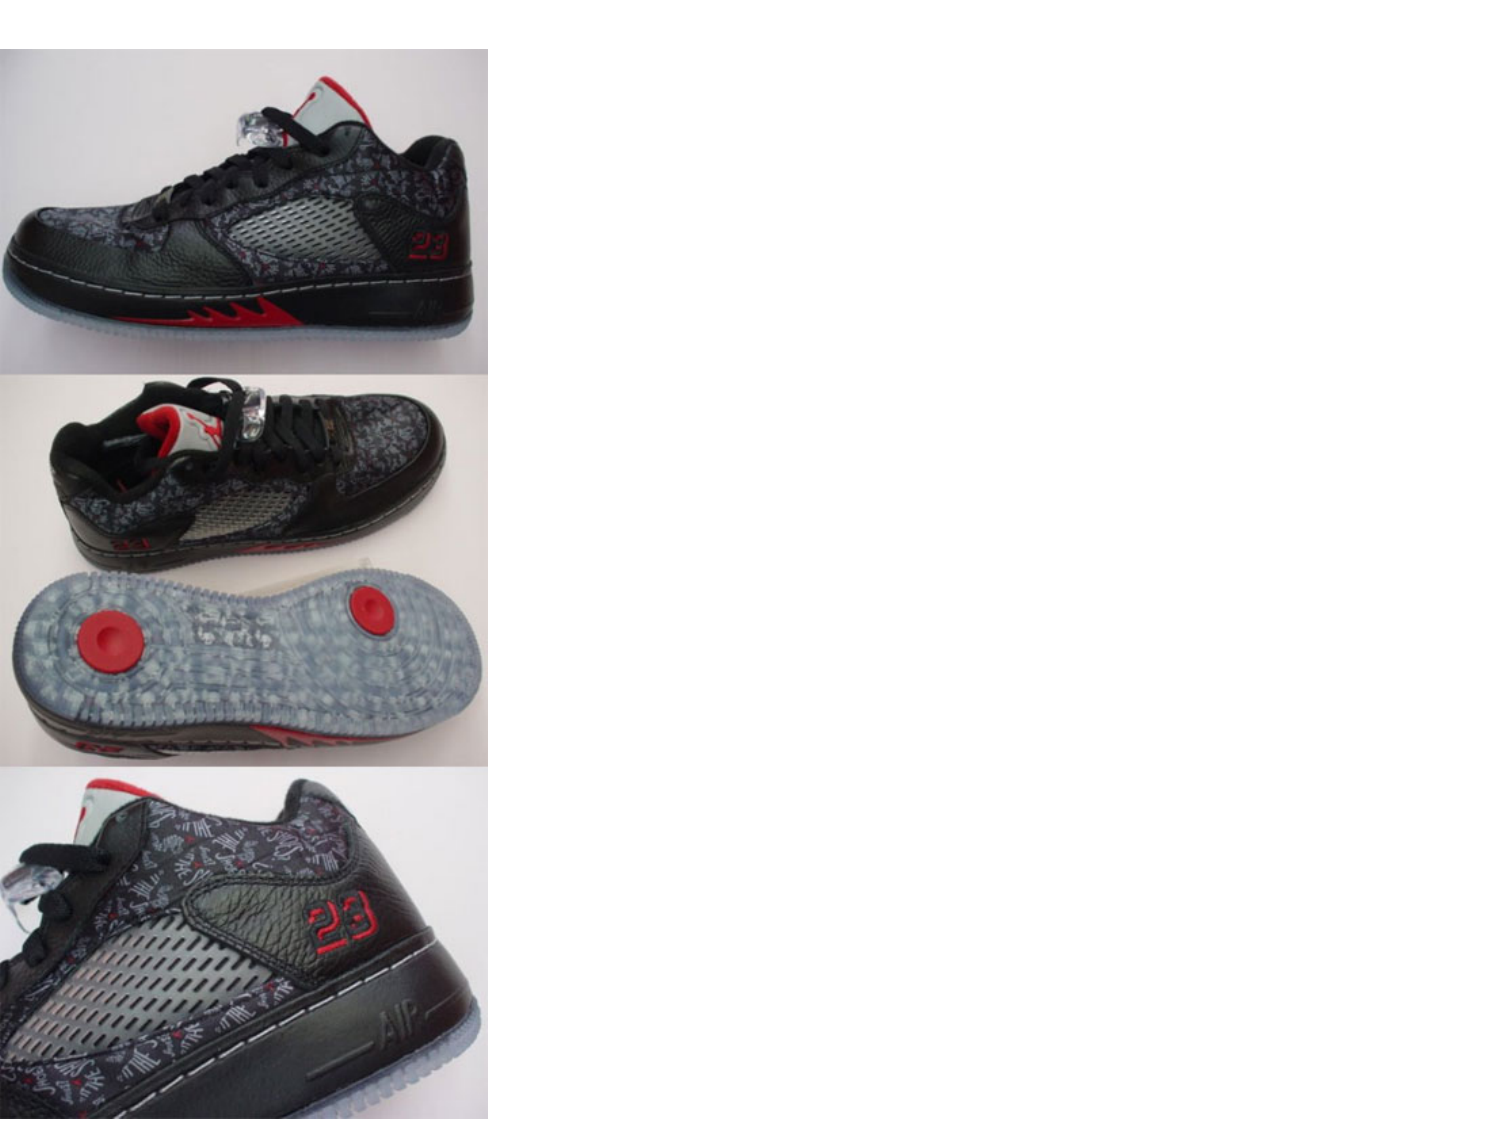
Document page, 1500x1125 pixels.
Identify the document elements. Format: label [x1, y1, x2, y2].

picture [0, 49, 488, 1120]
